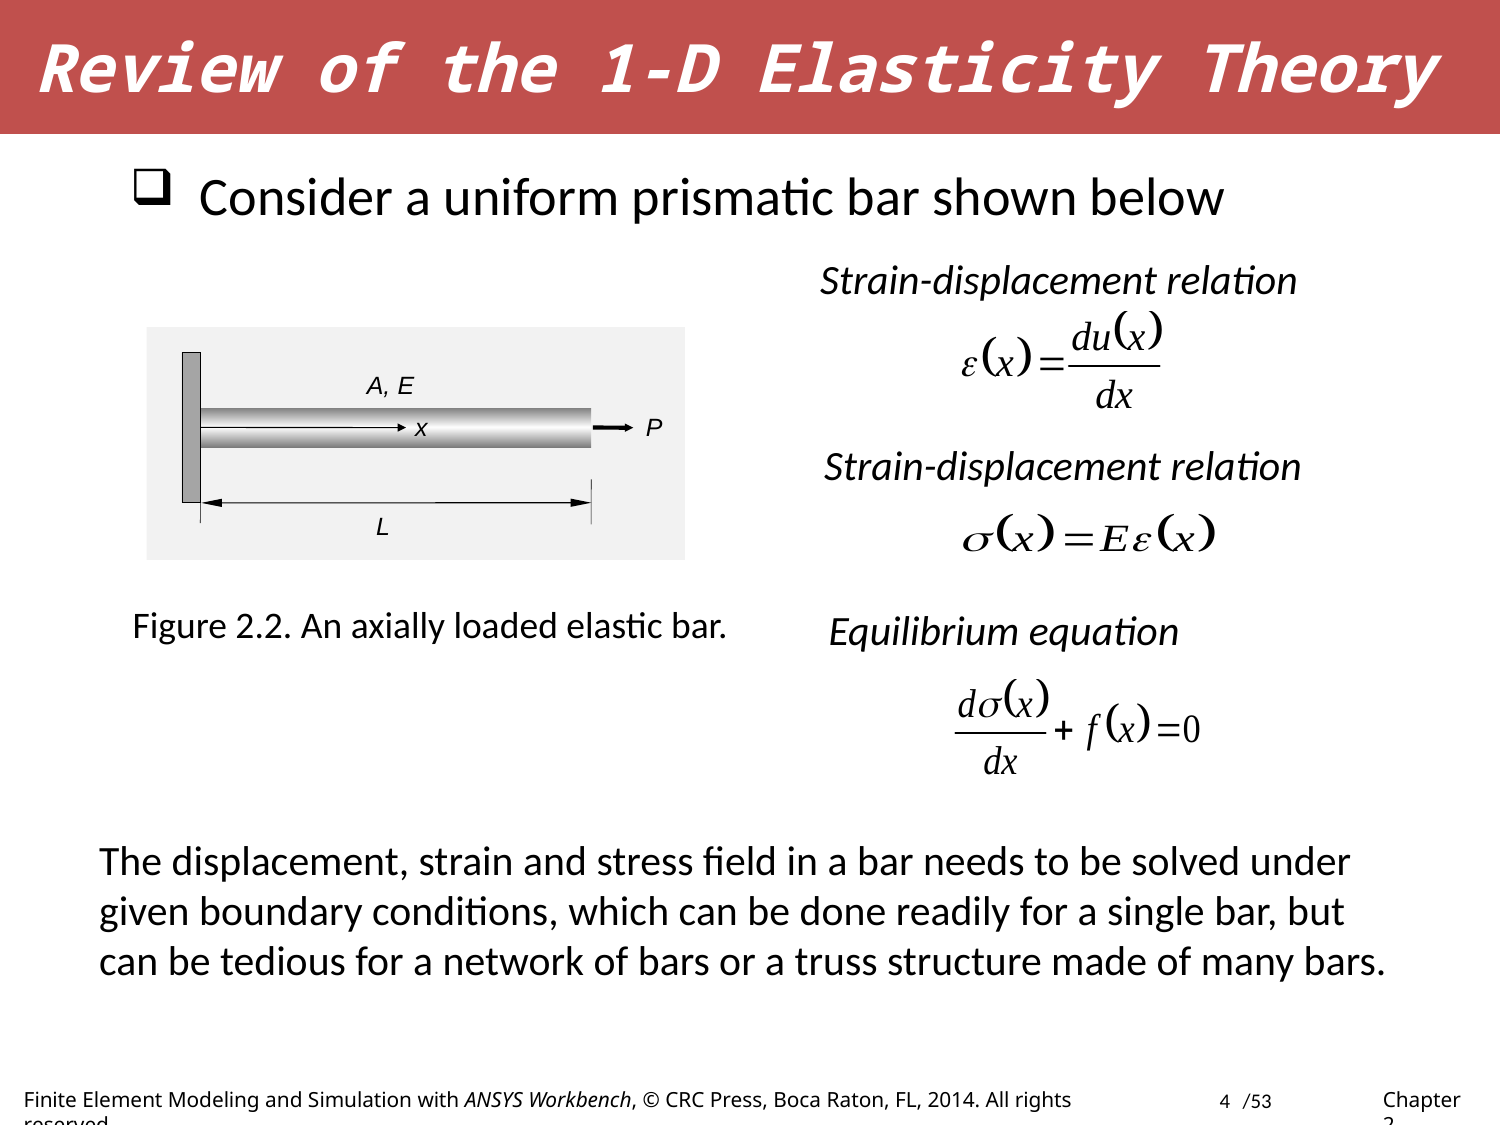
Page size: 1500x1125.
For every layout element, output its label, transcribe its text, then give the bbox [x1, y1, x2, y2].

slide_number 4 [1204, 1080, 1285, 1125]
text_box Strain-displacement relation [805, 245, 1314, 311]
text_box Strain-displacement relation [809, 431, 1318, 496]
text_box Equilibrium equation [813, 596, 1195, 662]
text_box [146, 326, 686, 561]
text_box Review of the 1-D Elasticity Theory [19, 17, 1496, 113]
text_box The displacement, strain and stress field in a bar needs to be solved under given boundary conditions, which can be done readily for a single bar, but can be tedious for a network of bars or a truss structure made of many bars. [84, 826, 1425, 992]
text_box Consider a uniform prismatic bar shown below [115, 153, 1254, 234]
text_box Figure 2.2. An axially loaded elastic bar. [117, 593, 744, 654]
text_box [948, 678, 1208, 784]
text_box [955, 512, 1219, 568]
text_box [954, 311, 1169, 418]
